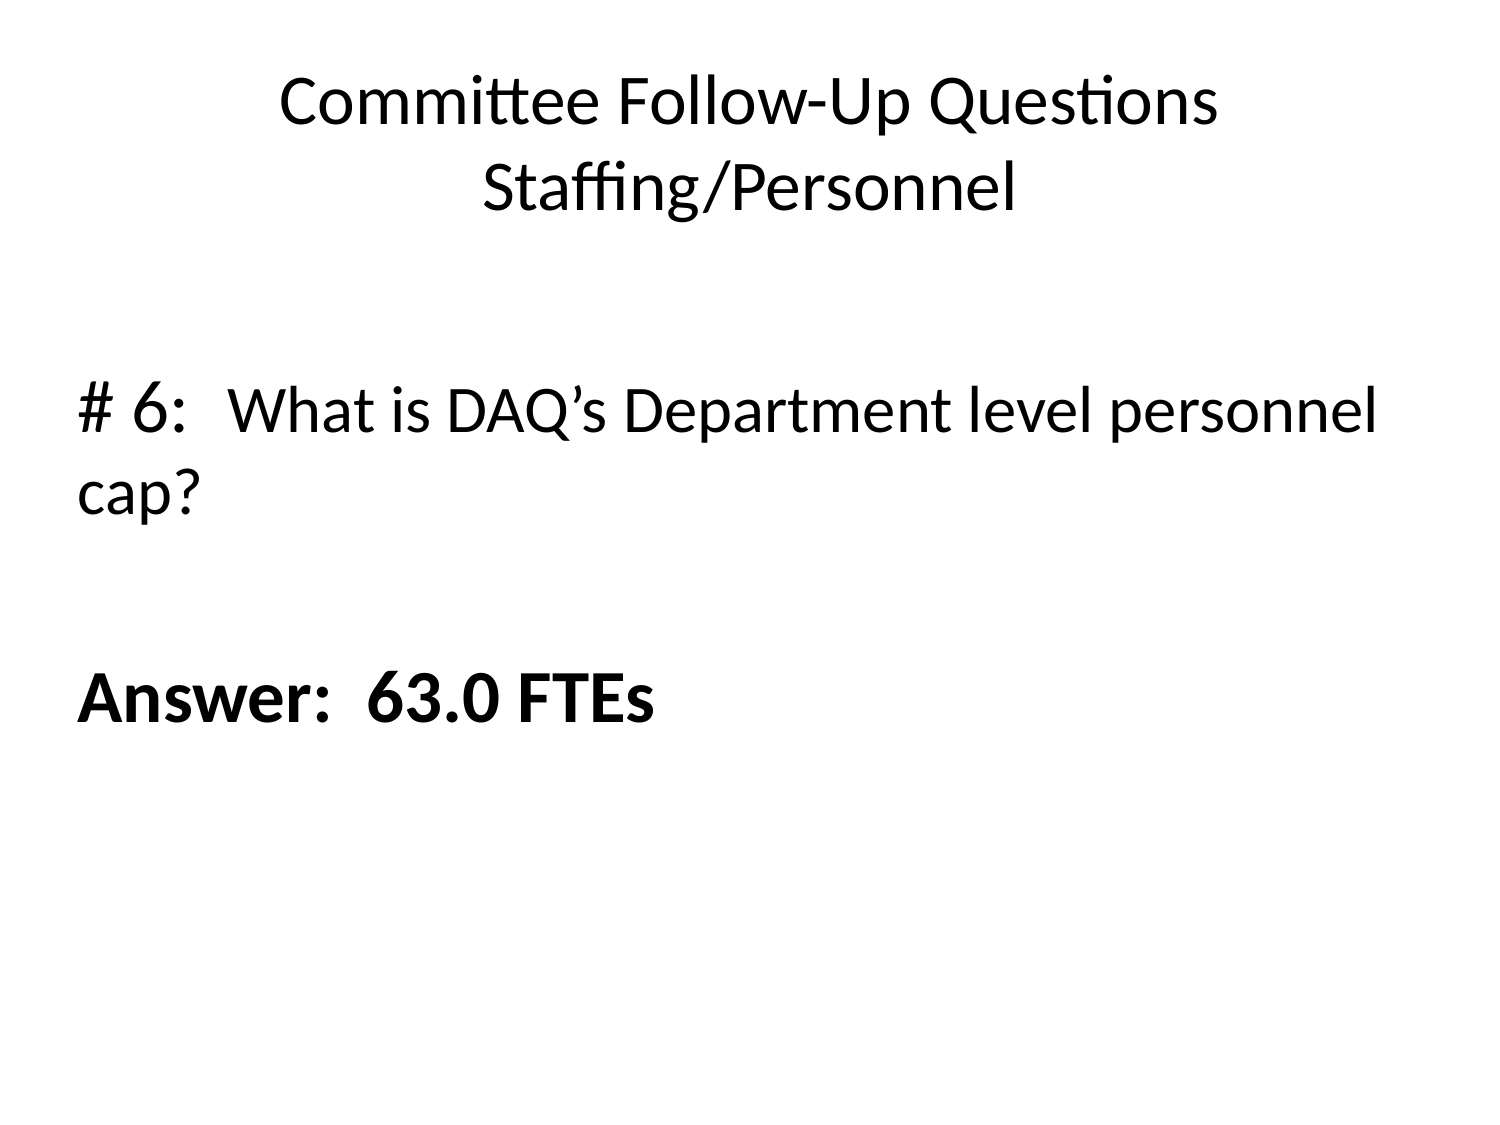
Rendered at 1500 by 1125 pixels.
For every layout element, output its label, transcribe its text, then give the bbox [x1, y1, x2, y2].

list # 6: What is DAQ’s Department level personnel cap? Answer: 63.0 FTEs [62, 350, 1475, 1093]
title Committee Follow-Up Questions Staffing/Personnel [75, 45, 1425, 233]
